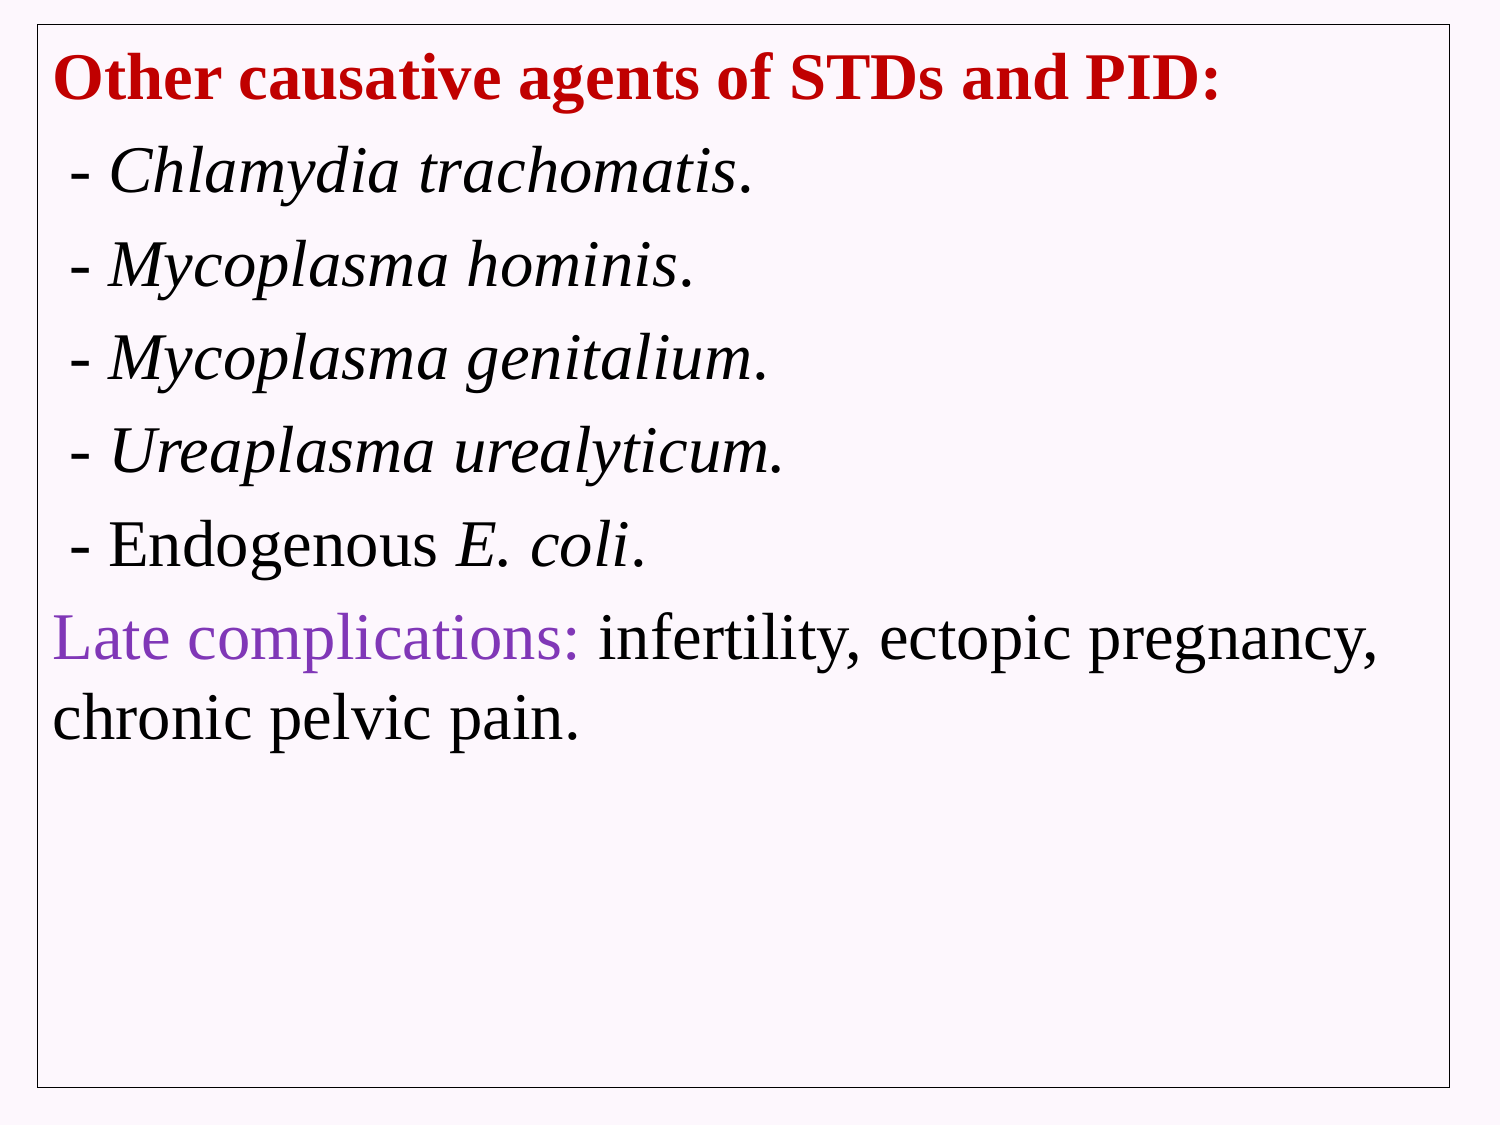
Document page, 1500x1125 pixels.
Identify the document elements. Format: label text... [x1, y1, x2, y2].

subtitle Other causative agents of STDs and PID: - Chlamydia trachomatis. - Mycoplasma hominis. - Mycoplasma genitalium. - Ureaplasma urealyticum. - Endogenous E. coli. Late complications: infertility, ectopic pregnancy, chronic pelvic pain. [37, 24, 1450, 1088]
